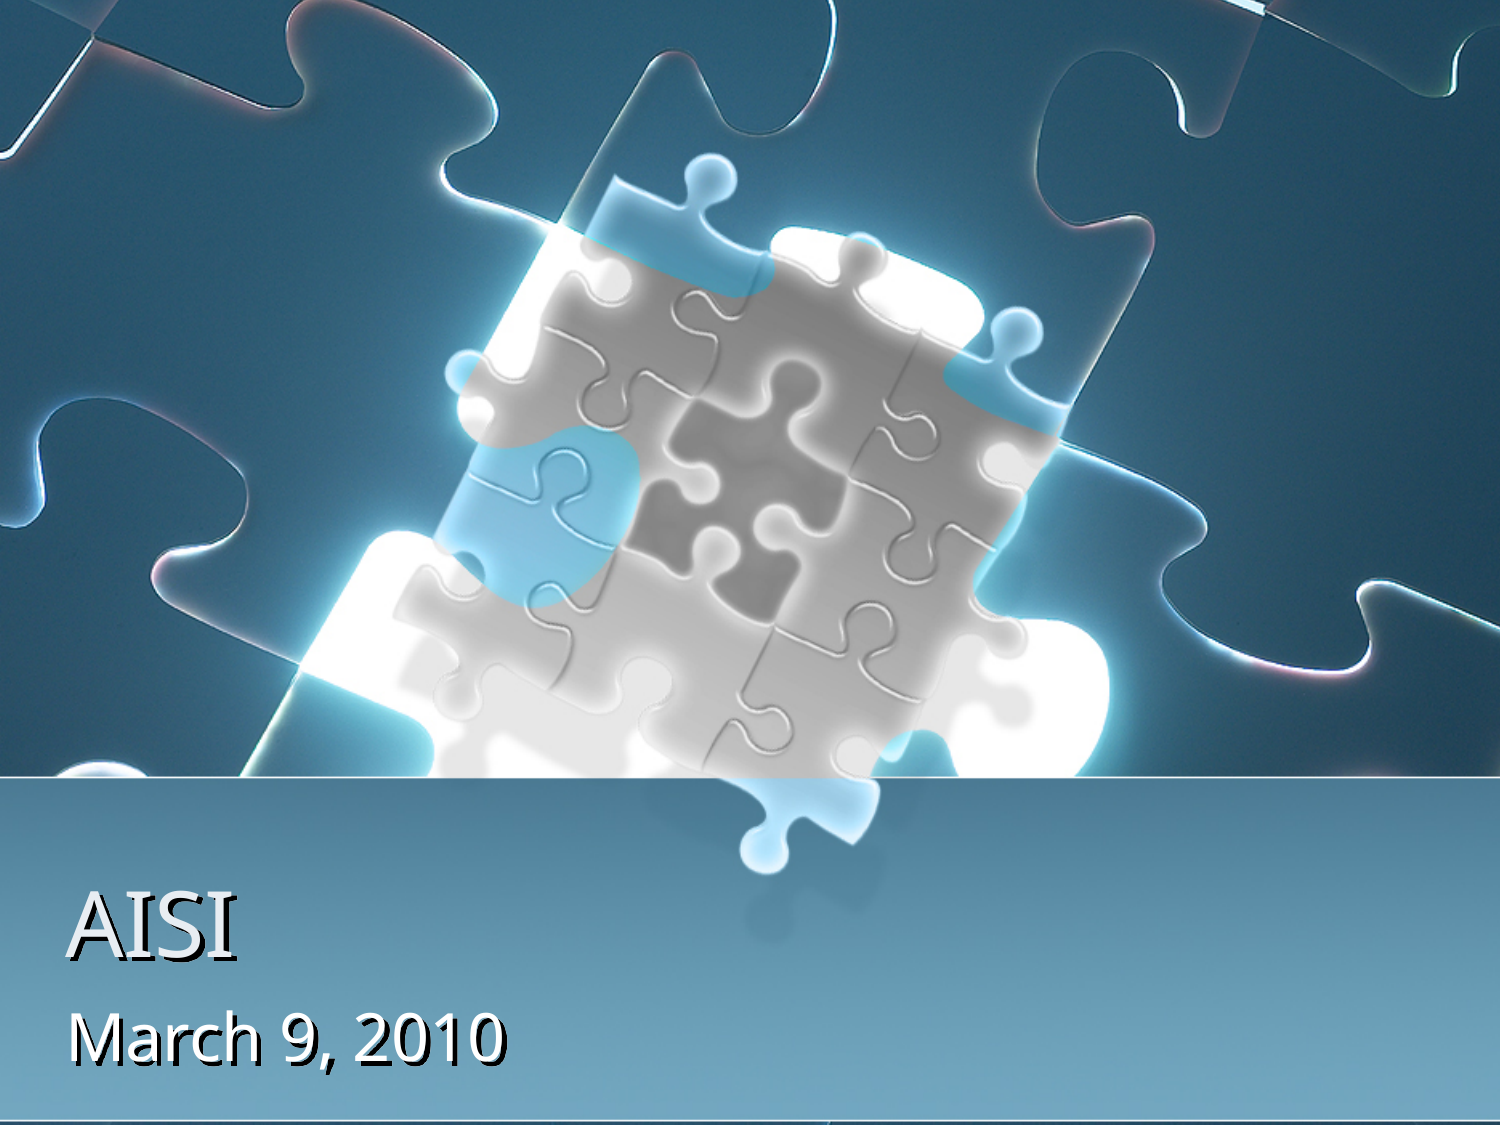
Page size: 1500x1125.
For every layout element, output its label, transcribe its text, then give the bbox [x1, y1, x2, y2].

picture [0, 0, 1500, 1125]
subtitle March 9, 2010 [49, 987, 1318, 1118]
title AISI [49, 857, 1318, 984]
